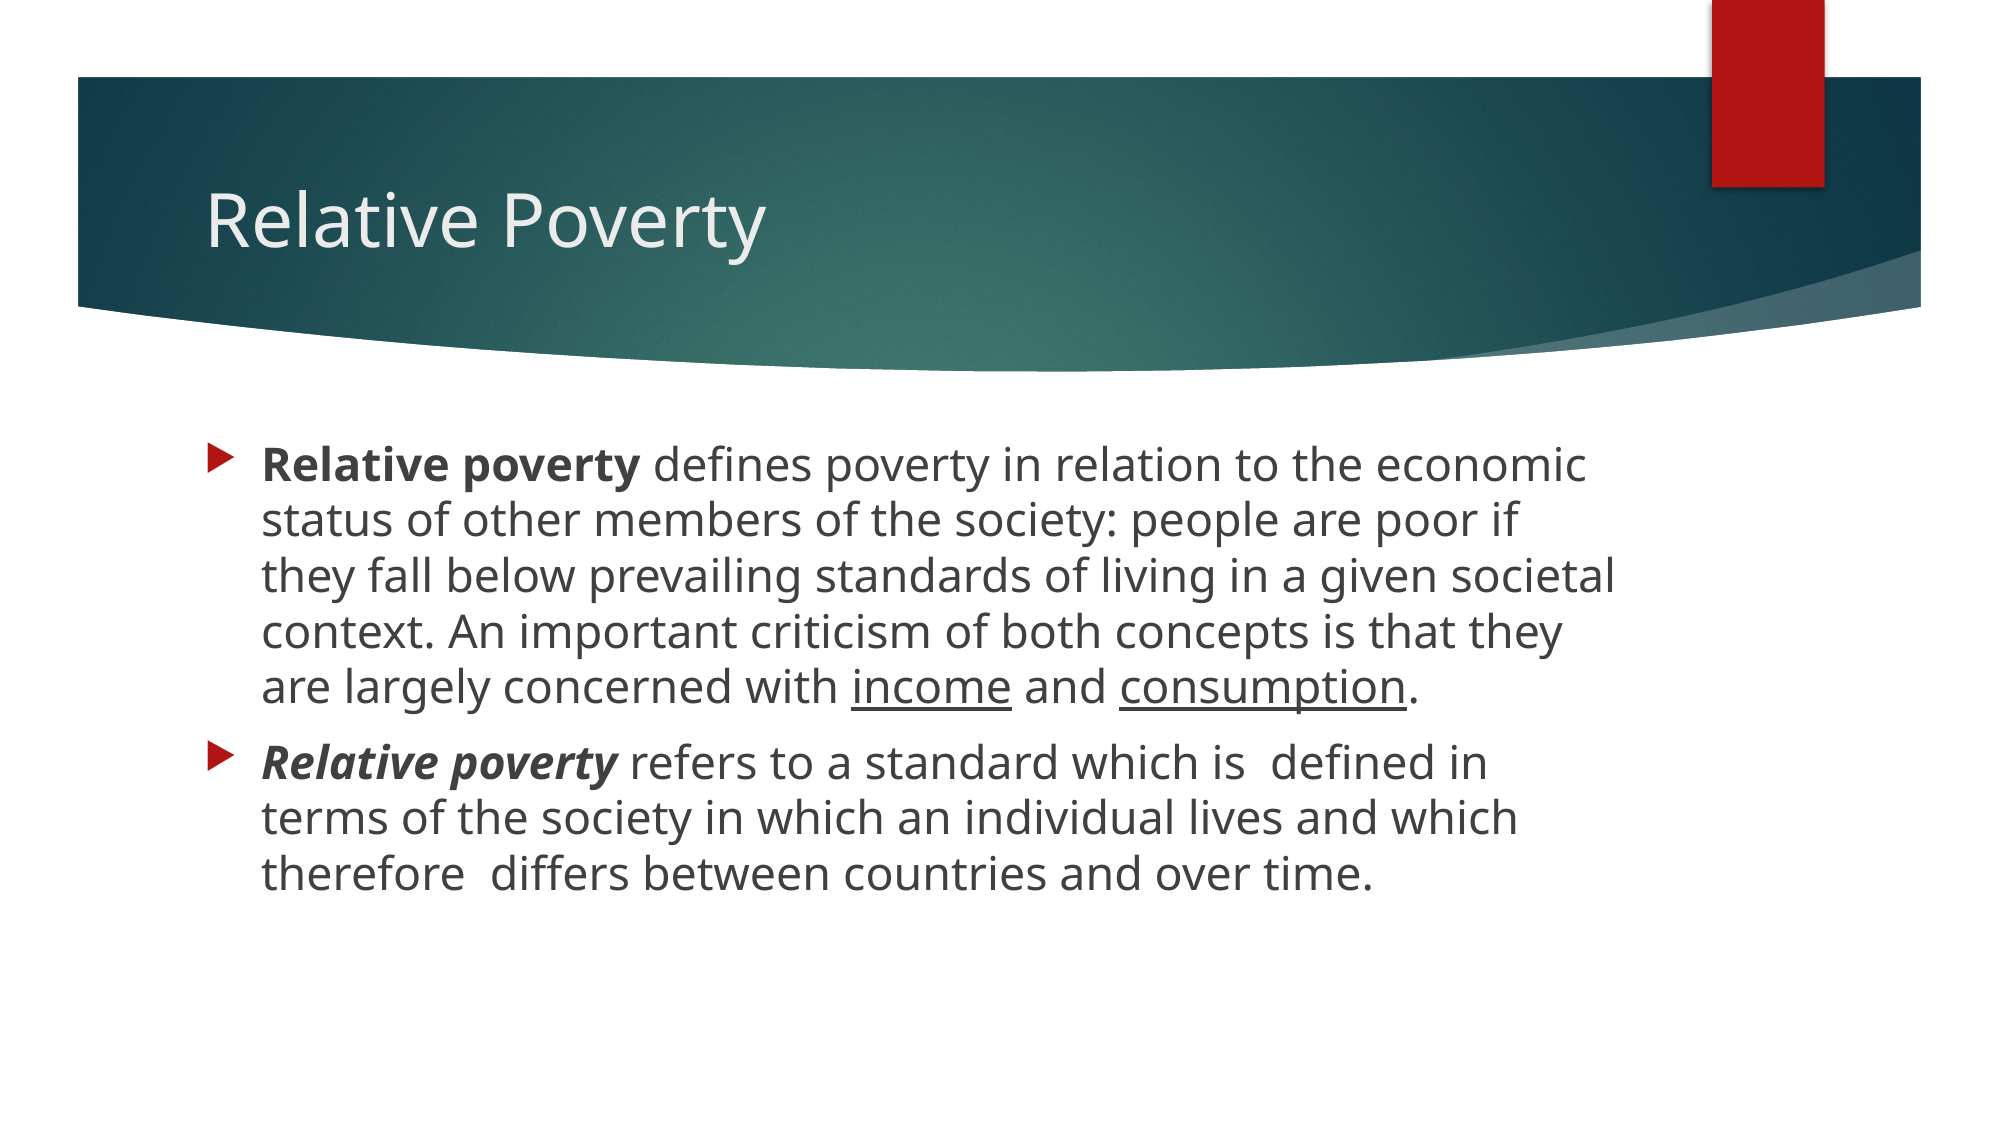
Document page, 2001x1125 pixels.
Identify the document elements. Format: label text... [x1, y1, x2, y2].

title Relative Poverty [189, 159, 1638, 276]
list Relative poverty defines poverty in relation to the economic status of other members of the society: people are poor if they fall below prevailing standards of living in a given societal context. An important criticism of both concepts is that they are largely concerned with income and consumption. Relative poverty refers to a standard which is defined in terms of the society in which an individual lives and which therefore differs between countries and over time. [189, 427, 1638, 988]
